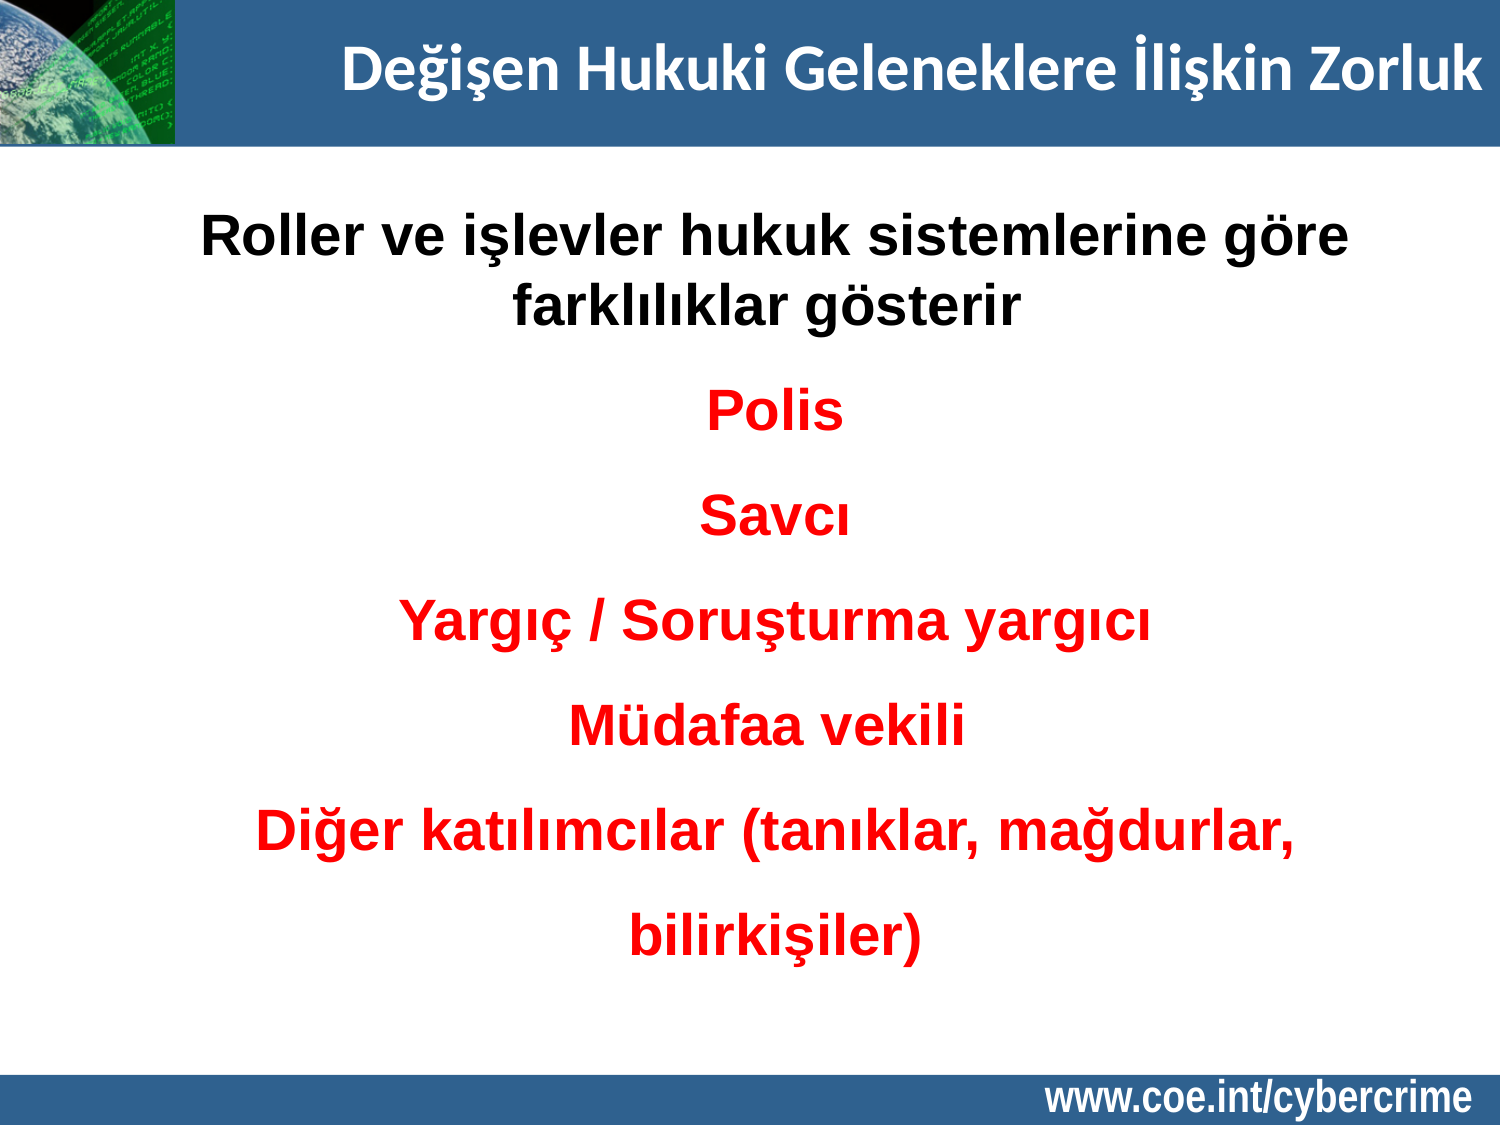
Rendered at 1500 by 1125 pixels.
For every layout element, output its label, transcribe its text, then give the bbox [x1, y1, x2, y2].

text_box Değişen Hukuki Geleneklere İlişkin Zorluk [177, 0, 1500, 149]
text_box [0, 1073, 1030, 1125]
picture [0, 0, 175, 144]
text_box Roller ve işlevler hukuk sistemlerine göre farklılıklar gösterir Polis Savcı Yargıç / Soruşturma yargıcı Müdafaa vekili Diğer katılımcılar (tanıklar, mağdurlar, bilirkişiler) [100, 190, 1451, 975]
text_box www.coe.int/cybercrime [1030, 1059, 1500, 1125]
